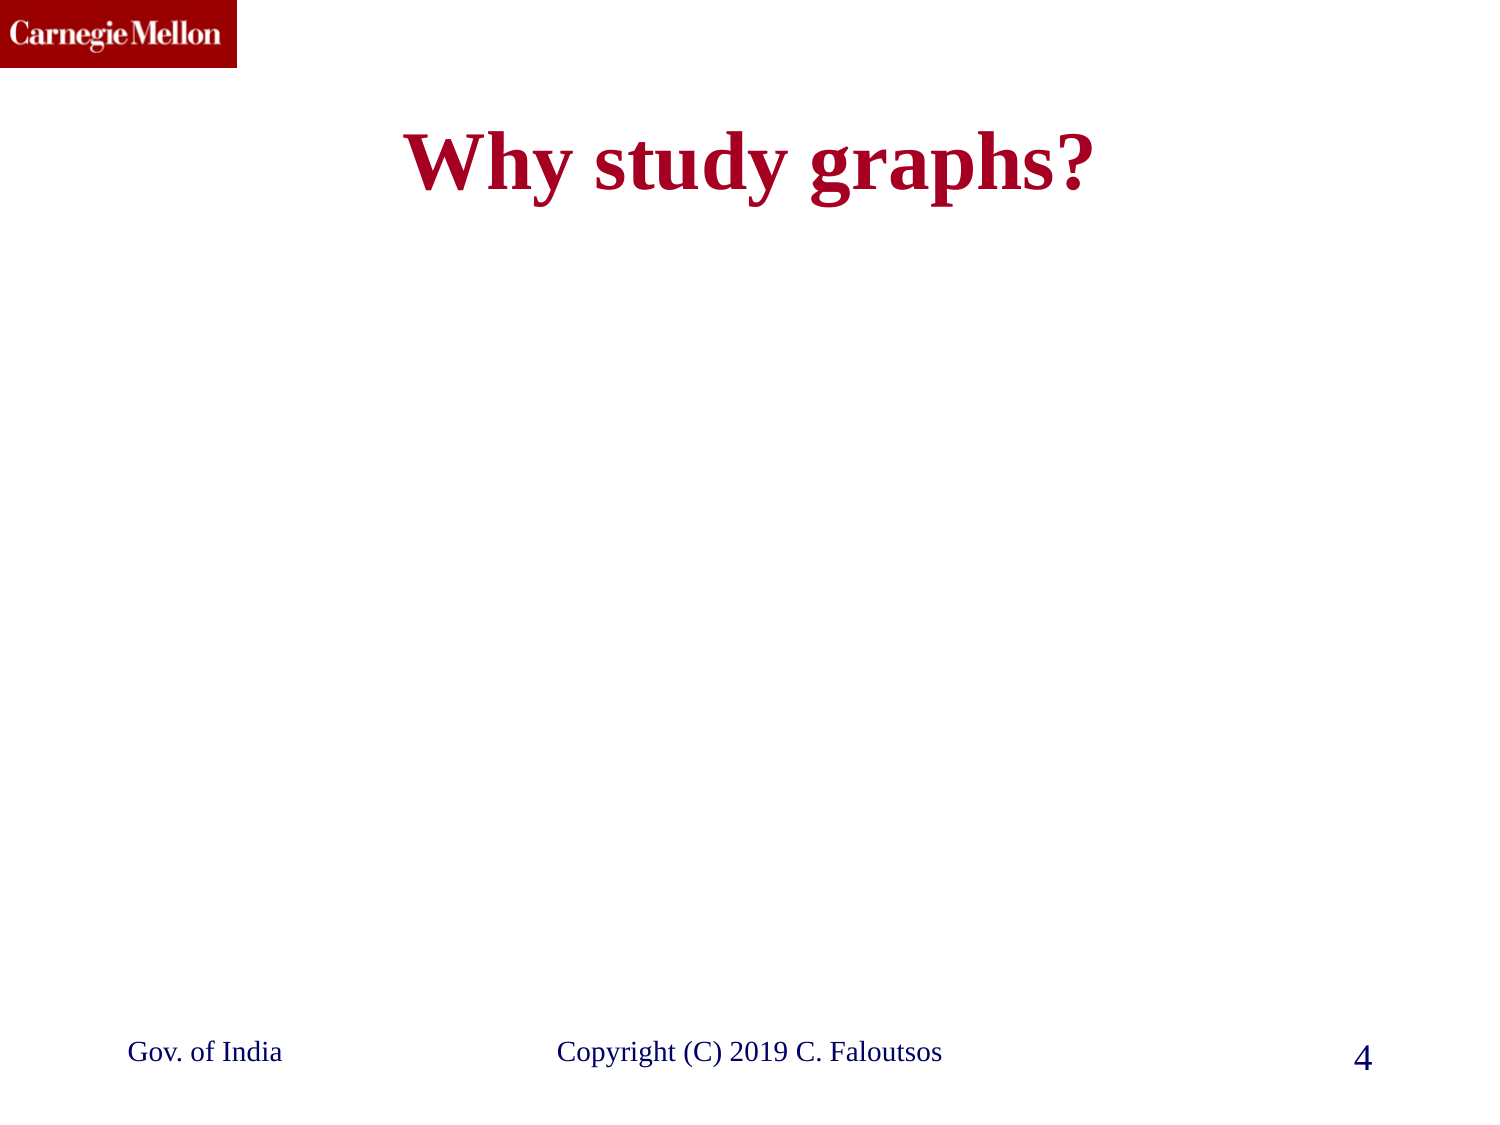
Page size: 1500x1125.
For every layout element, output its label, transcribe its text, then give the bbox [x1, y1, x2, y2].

picture [0, 0, 237, 68]
slide_number 4 [1074, 1024, 1388, 1101]
slide_number Gov. of India [112, 1024, 426, 1101]
footer Copyright (C) 2019 C. Faloutsos [512, 1024, 988, 1101]
title Why study graphs? [112, 99, 1388, 213]
